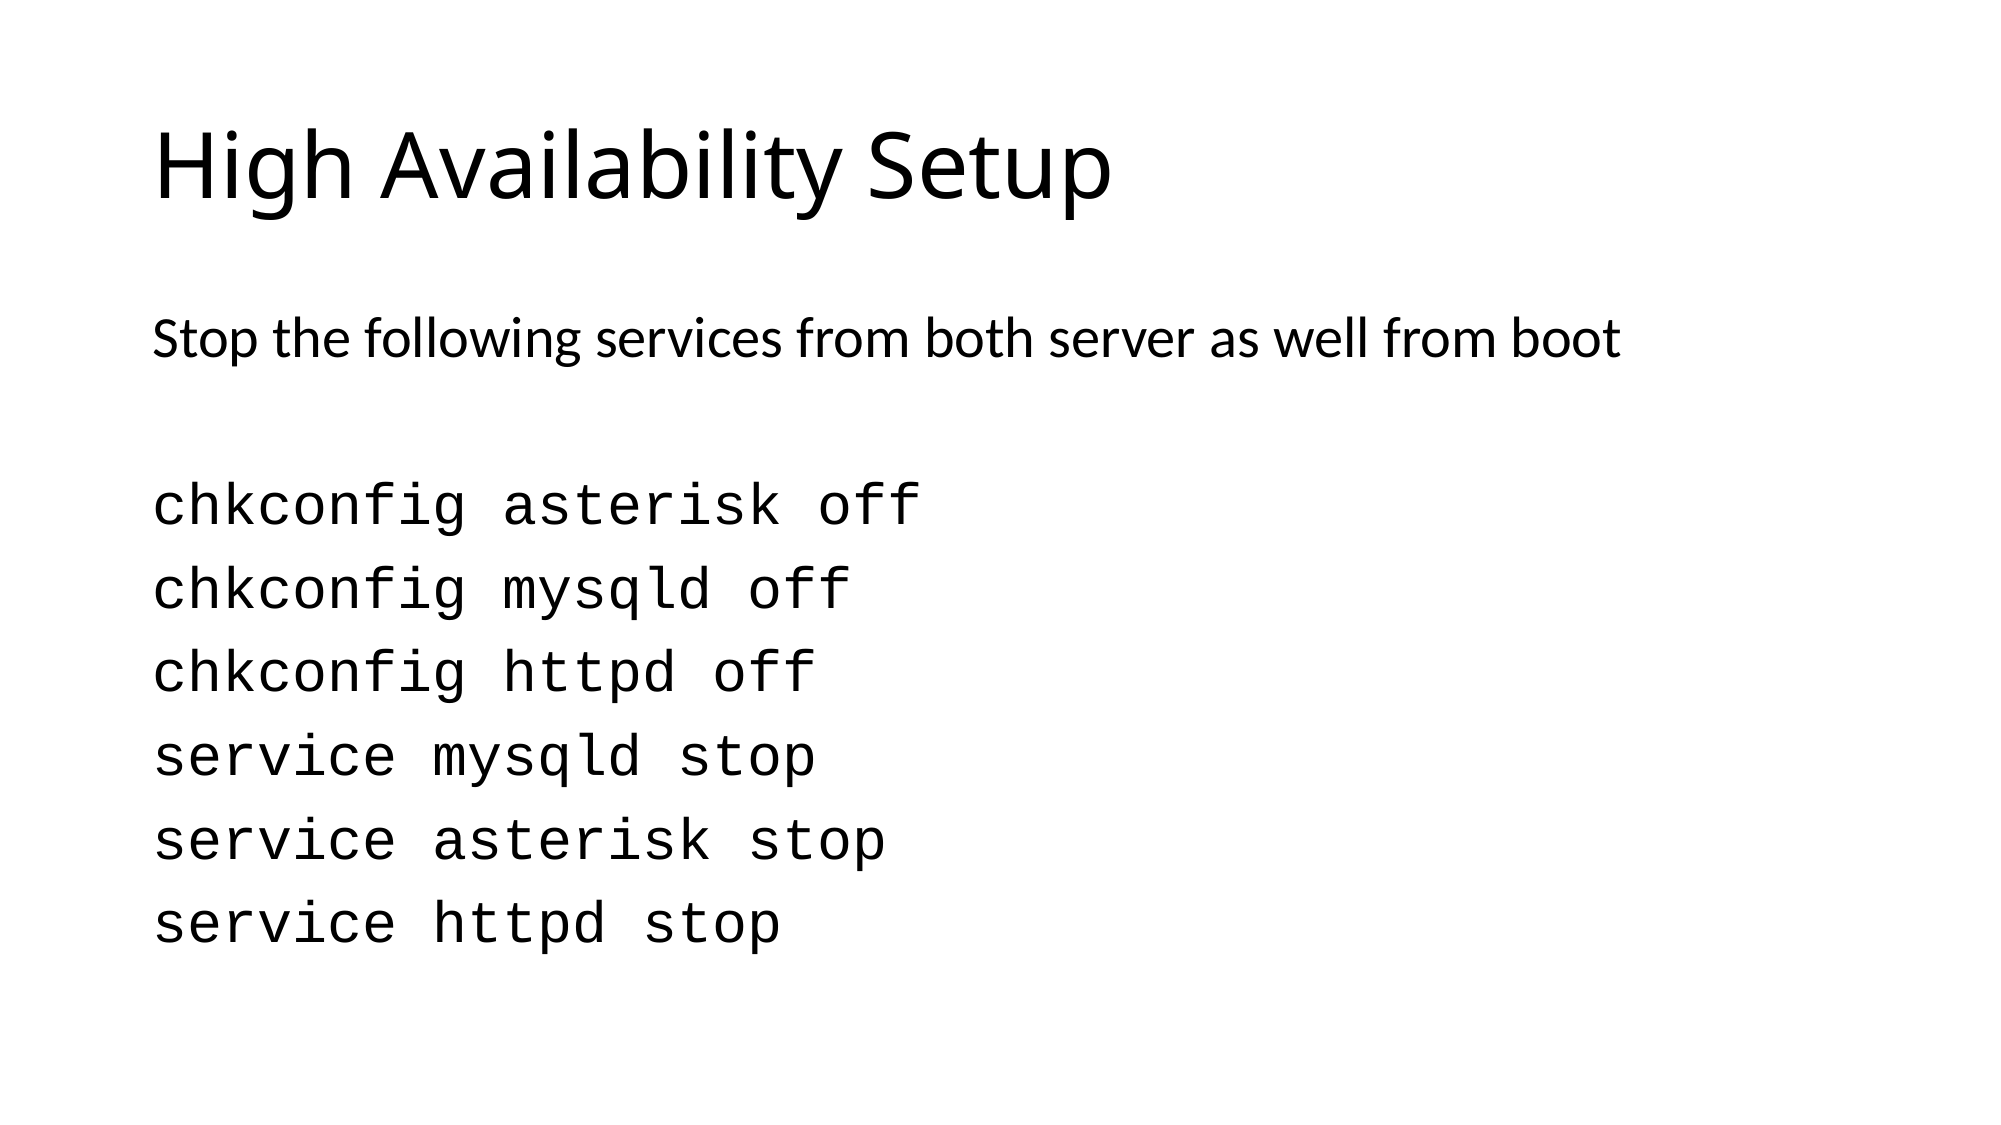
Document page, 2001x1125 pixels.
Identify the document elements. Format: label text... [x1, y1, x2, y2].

list Stop the following services from both server as well from boot chkconfig asterisk off chkconfig mysqld off chkconfig httpd off service mysqld stop service asterisk stop service httpd stop [137, 299, 1863, 1014]
title High Availability Setup [137, 59, 1863, 278]
